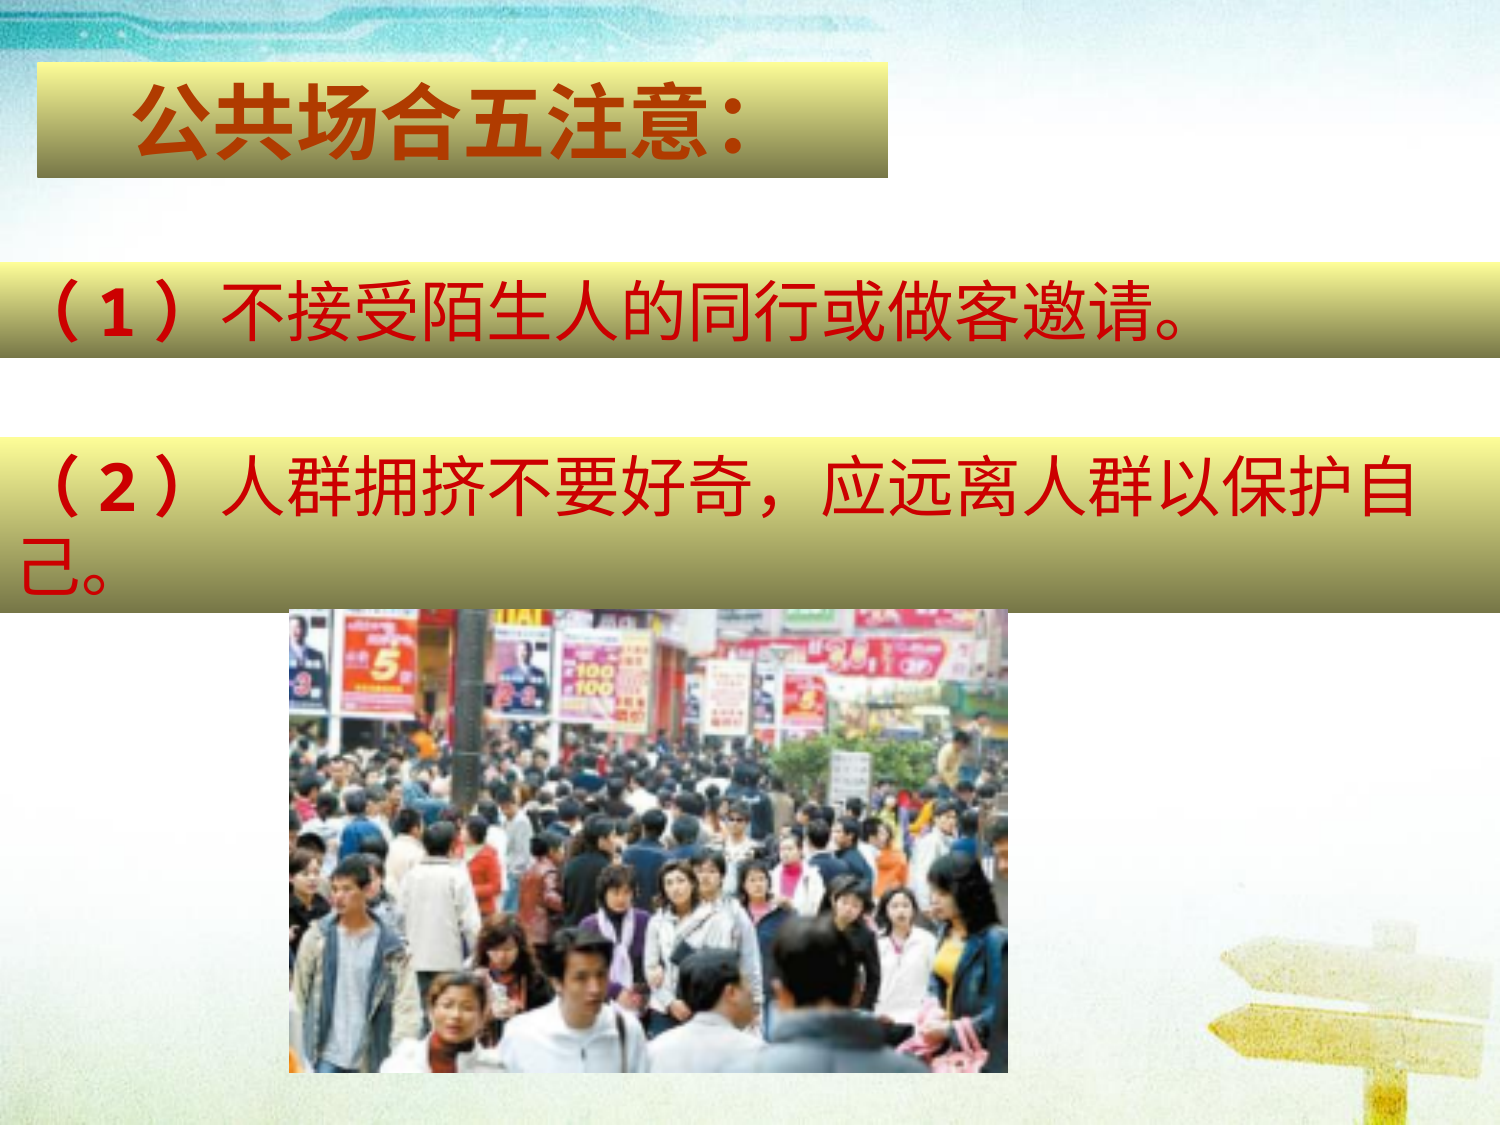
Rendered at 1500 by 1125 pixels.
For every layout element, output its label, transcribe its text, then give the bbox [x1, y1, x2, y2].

picture [0, 609, 1500, 1125]
text_box （2）人群拥挤不要好奇，应远离人群以保护自己。 [0, 437, 1500, 613]
picture [0, 358, 1500, 437]
picture [0, 0, 1500, 262]
text_box 公共场合五注意： [37, 62, 888, 178]
text_box （1）不接受陌生人的同行或做客邀请。 [0, 262, 1500, 358]
